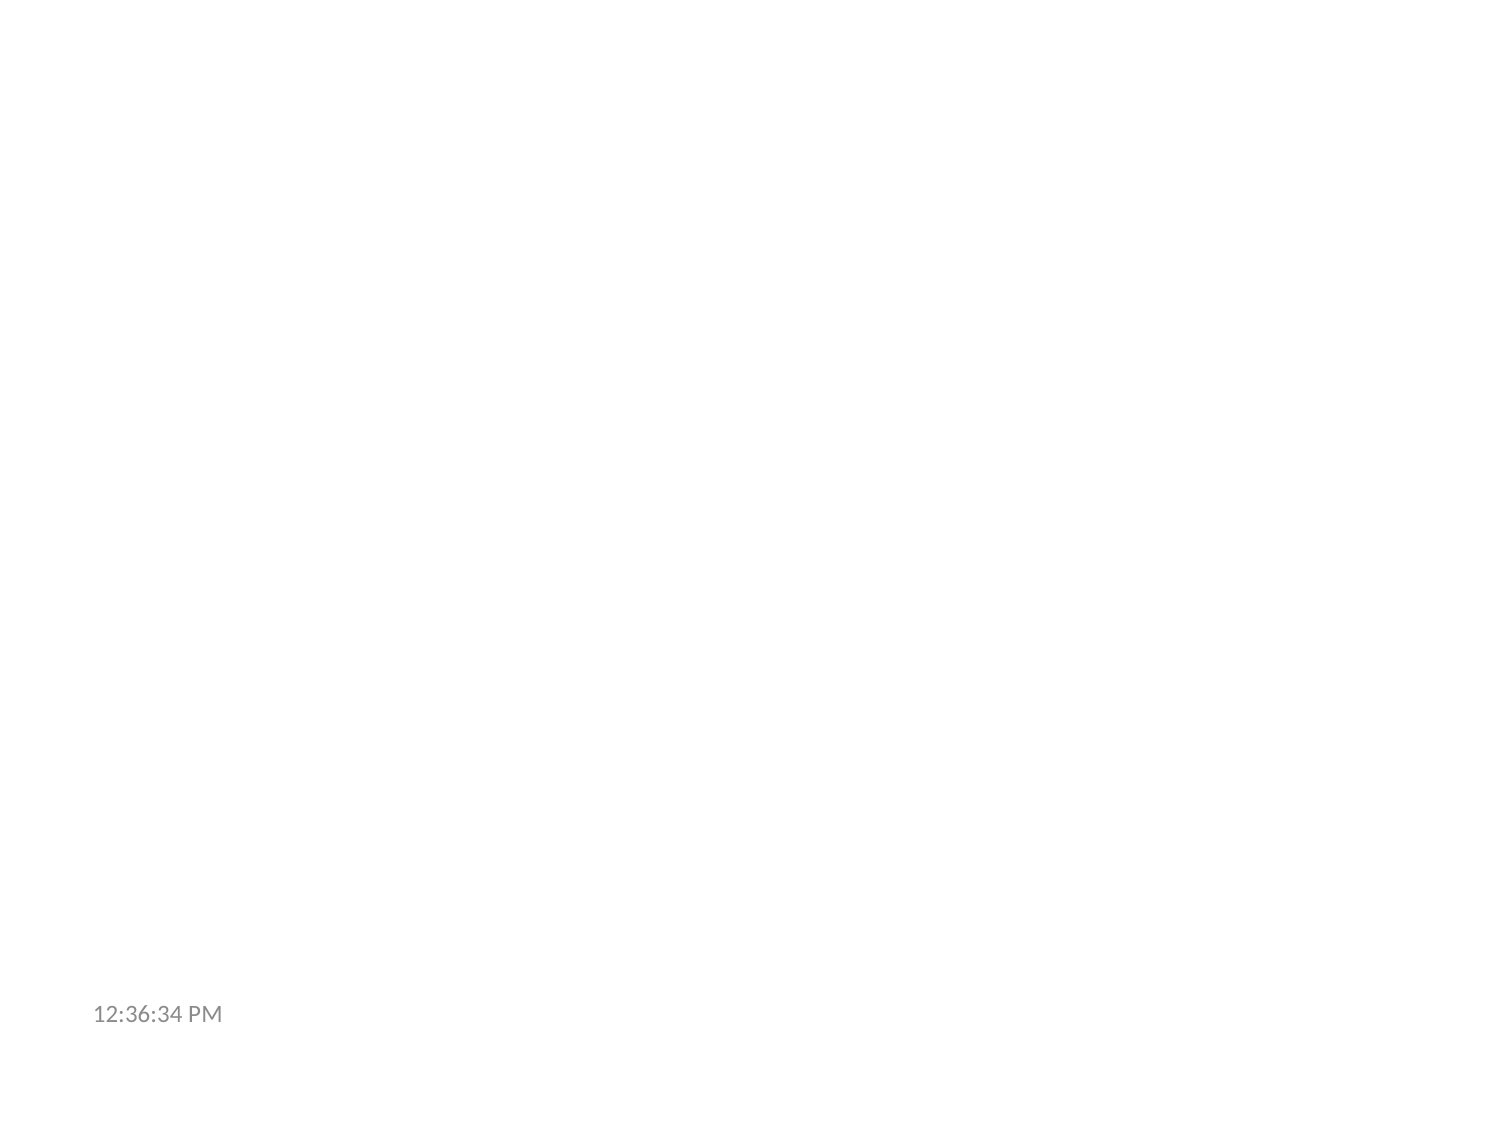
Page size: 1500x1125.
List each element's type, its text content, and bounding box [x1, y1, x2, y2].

text_box 3:35:09 PM [77, 982, 428, 1043]
